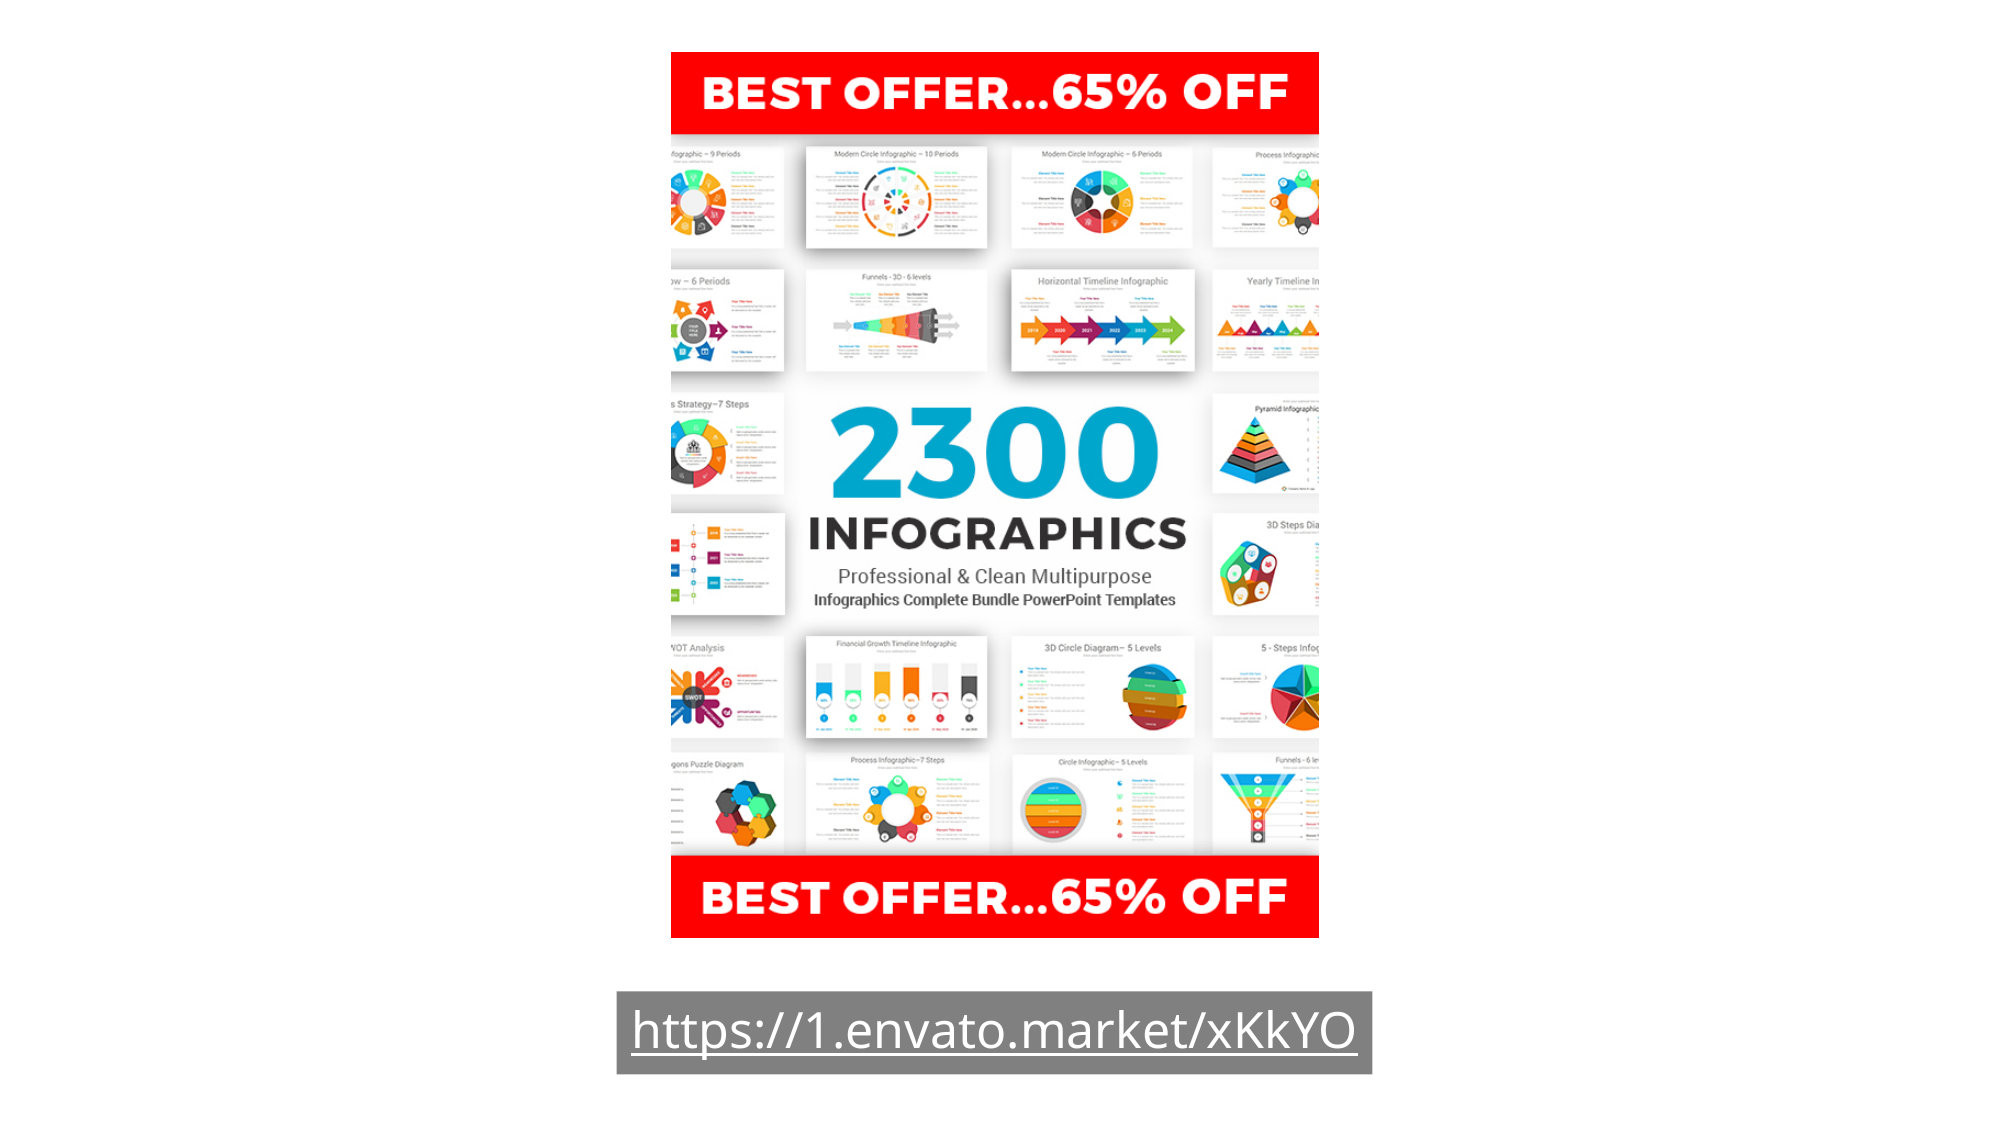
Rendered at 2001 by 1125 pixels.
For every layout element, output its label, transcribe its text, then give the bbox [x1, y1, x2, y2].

text_box https://1.envato.market/xKkYO [616, 991, 1373, 1075]
picture [671, 52, 1319, 938]
